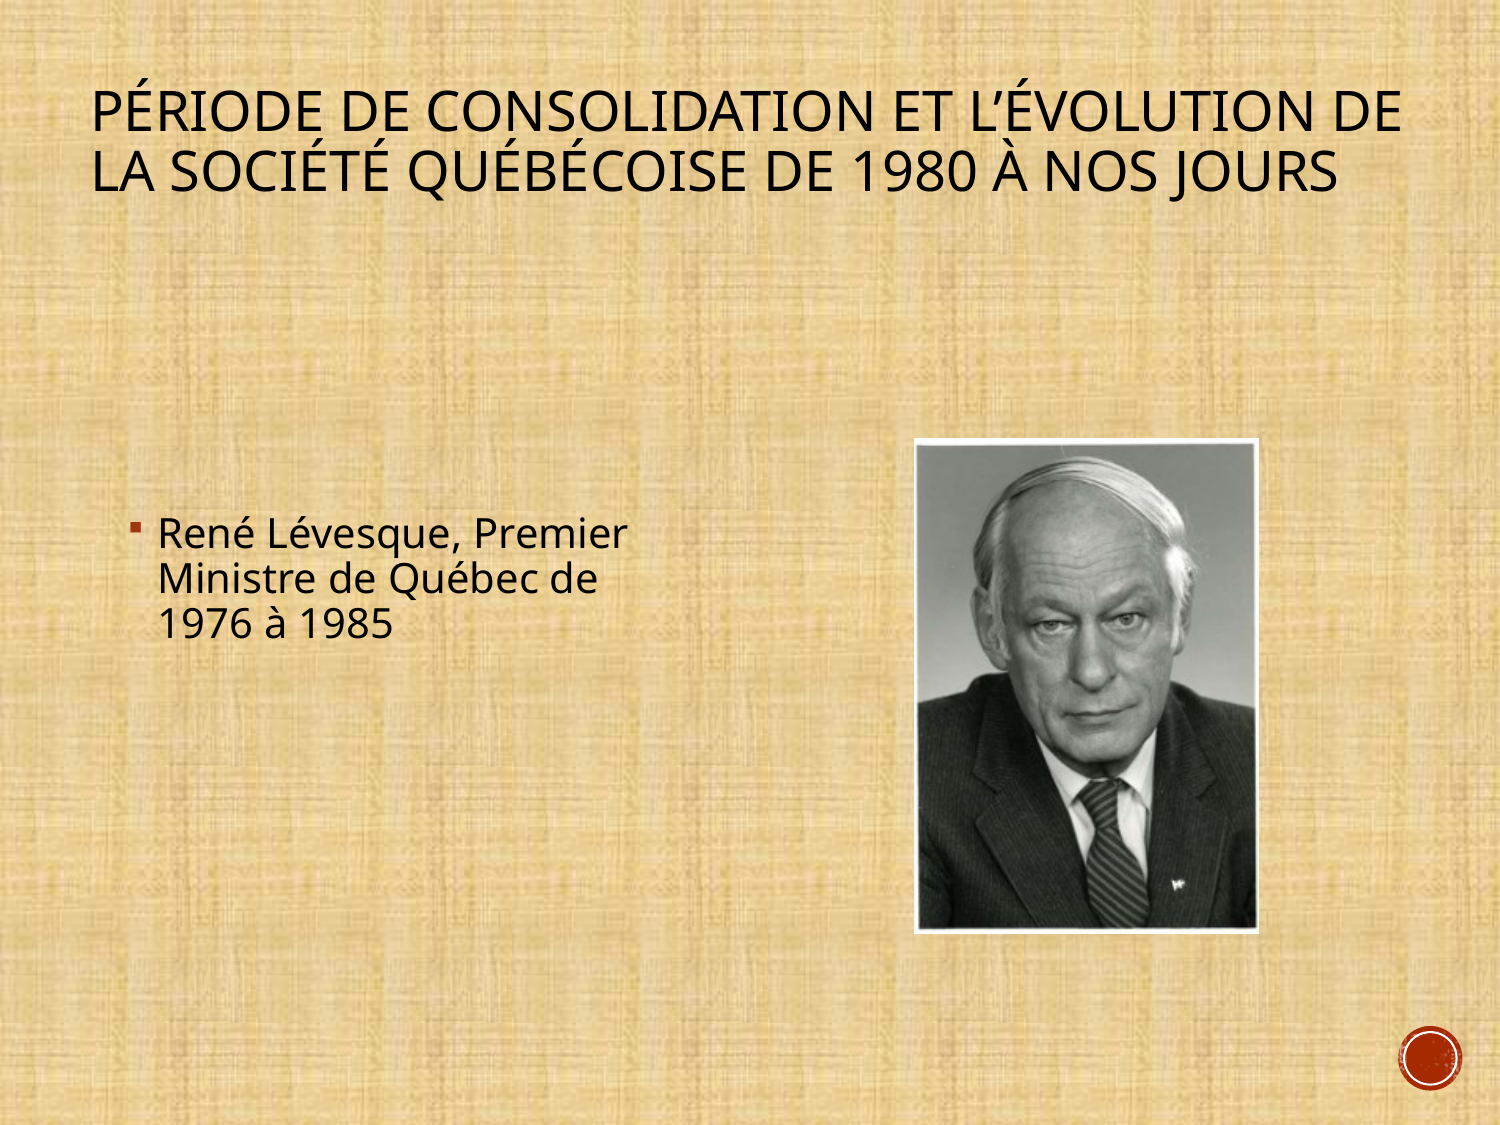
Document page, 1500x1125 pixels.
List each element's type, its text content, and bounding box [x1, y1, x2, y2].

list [917, 441, 1257, 933]
title Période de consolidation et l’évolution de la société québécoise de 1980 à nos jours [75, 54, 1425, 233]
list René Lévesque, Premier Ministre de Québec de 1976 à 1985 [112, 360, 713, 1013]
picture [0, 0, 1500, 1125]
